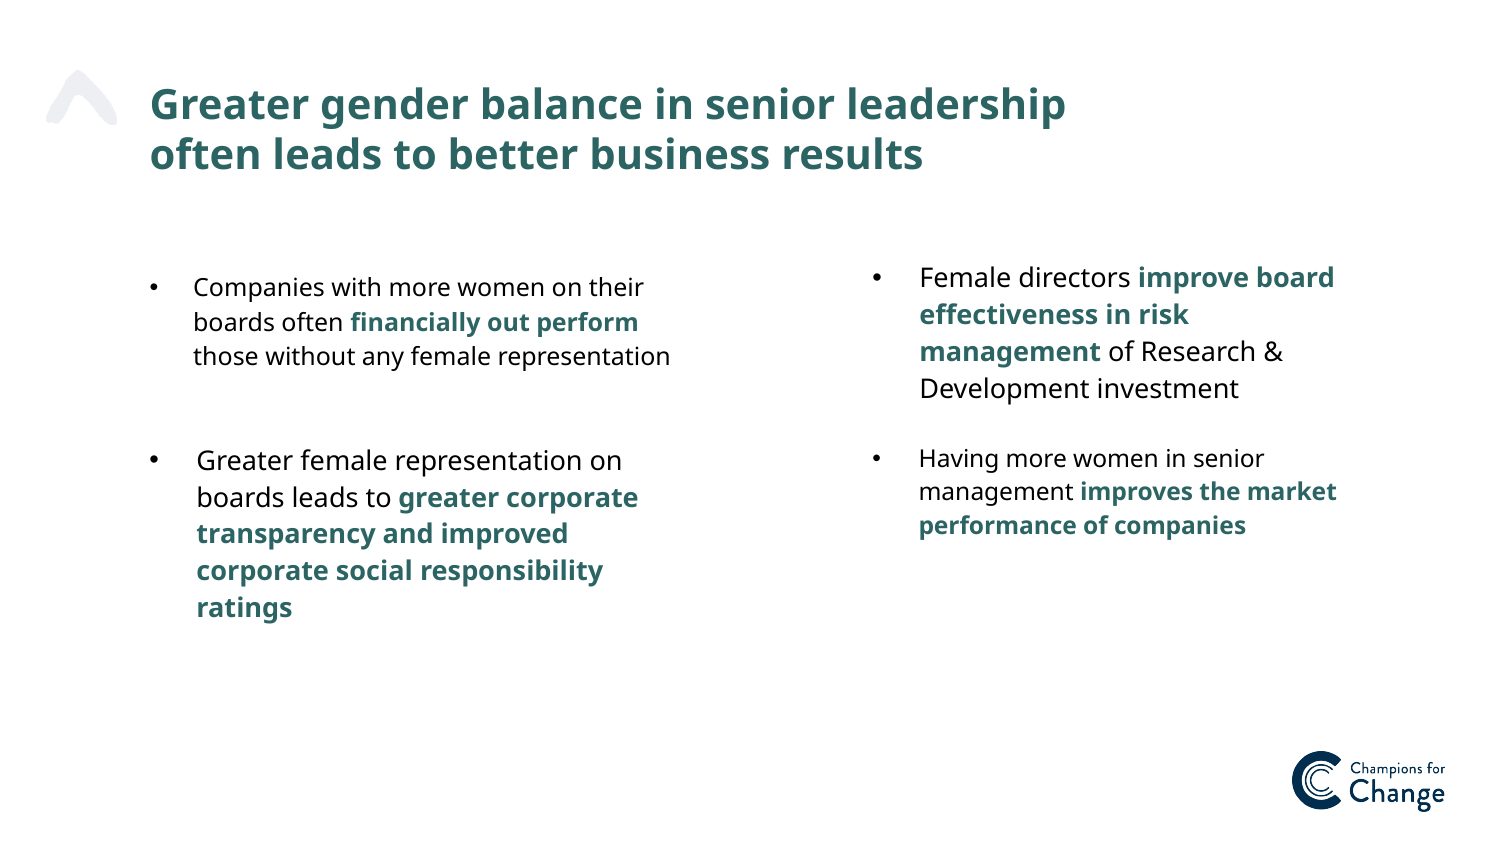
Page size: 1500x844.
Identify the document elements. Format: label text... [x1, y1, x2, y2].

text_box Having more women in senior management improves the market performance of companies [857, 431, 1366, 569]
text_box Greater female representation on boards leads to greater corporate transparency and improved corporate social responsibility ratings [134, 431, 689, 633]
title Greater gender balance in senior leadership often leads to better business results [134, 70, 1139, 145]
list Companies with more women on their boards often financially out perform those without any female representation [134, 259, 695, 413]
text_box Female directors improve board effectiveness in risk management of Research & Development investment [857, 216, 1366, 412]
picture [1292, 751, 1445, 812]
